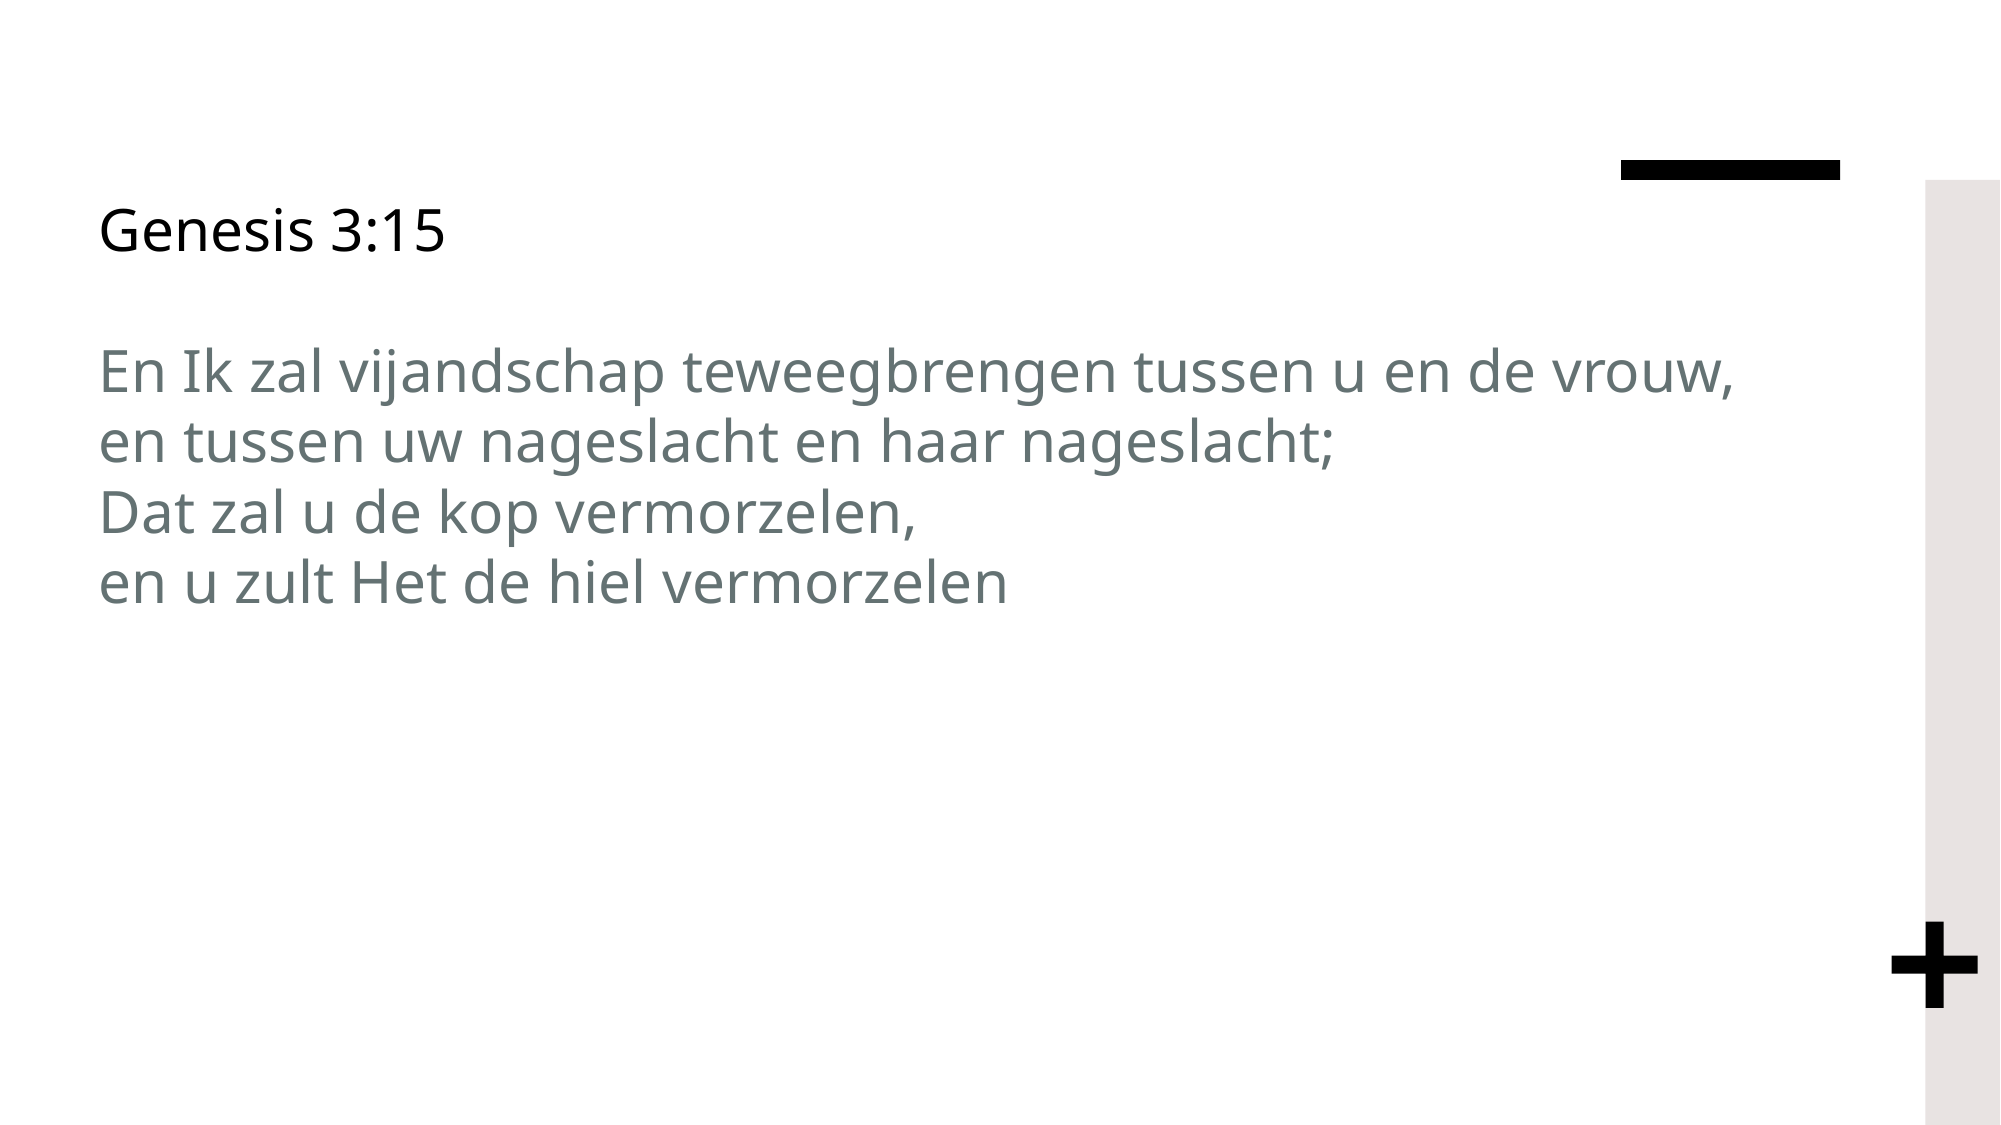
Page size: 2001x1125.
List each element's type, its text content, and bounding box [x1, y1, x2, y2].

title Genesis 3:15 En Ik zal vijandschap teweegbrengen tussen u en de vrouw, en tussen uw nageslacht en haar nageslacht; Dat zal u de kop vermorzelen, en u zult Het de hiel vermorzelen [83, 185, 1762, 707]
